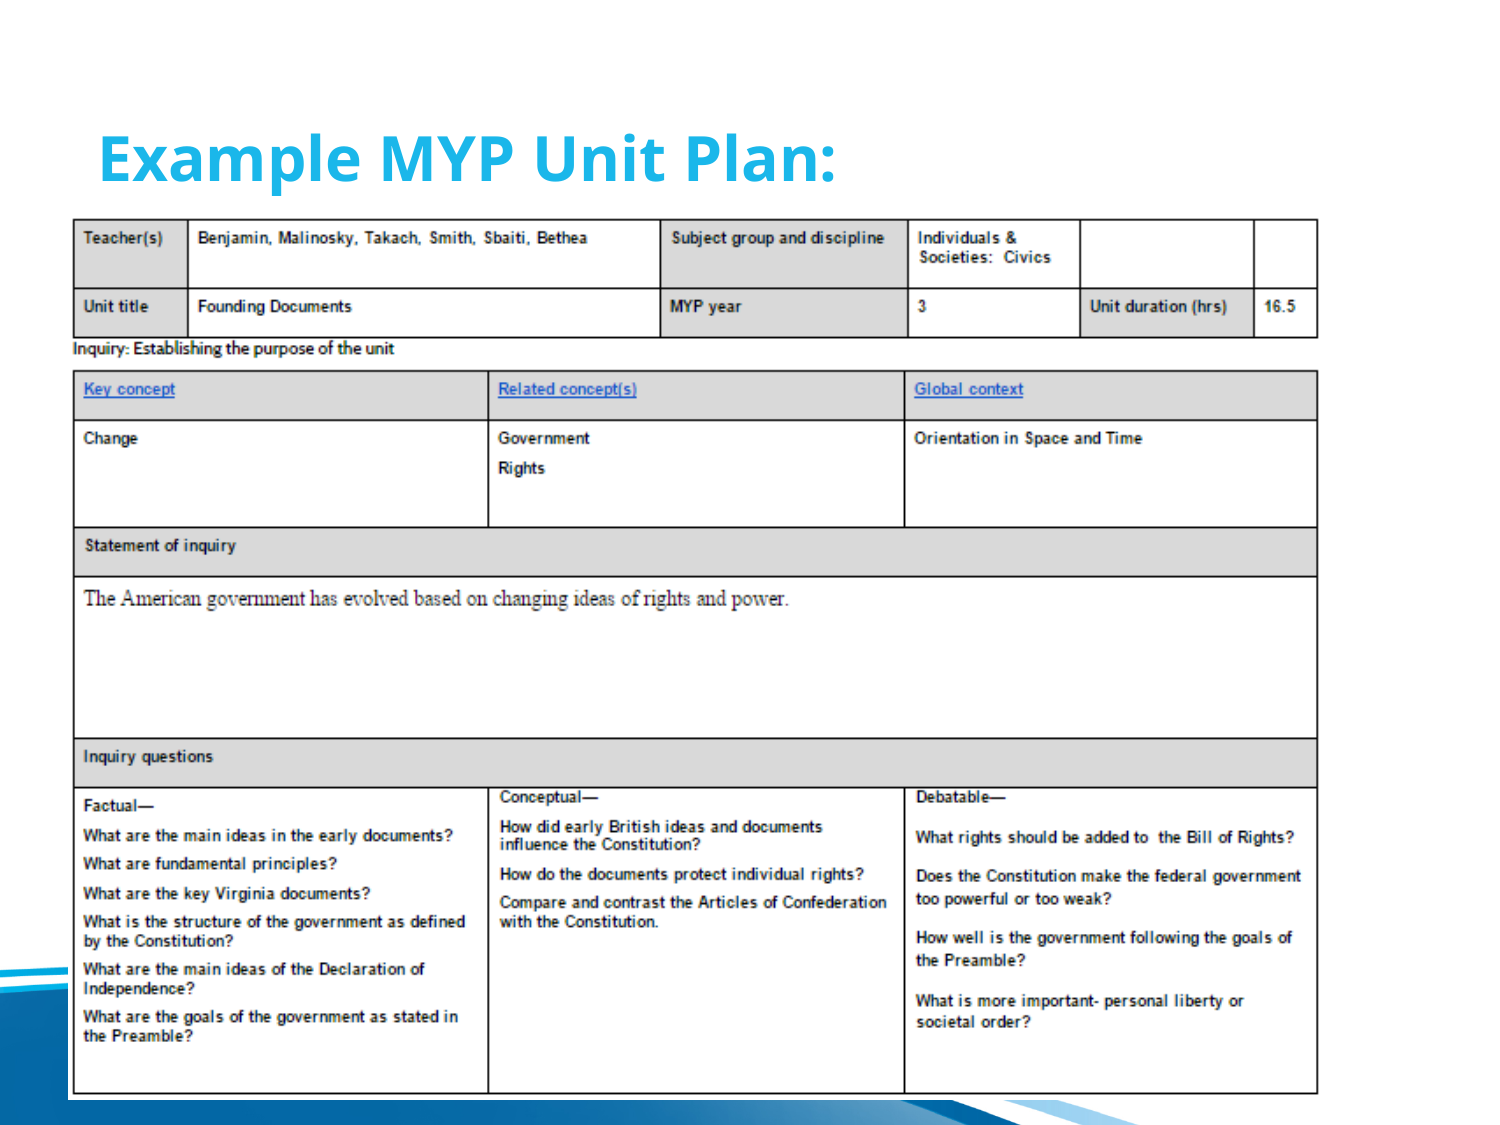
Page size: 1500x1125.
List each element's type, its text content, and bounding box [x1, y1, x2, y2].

picture [0, 214, 1500, 1125]
title Example MYP Unit Plan: [96, 97, 1408, 216]
